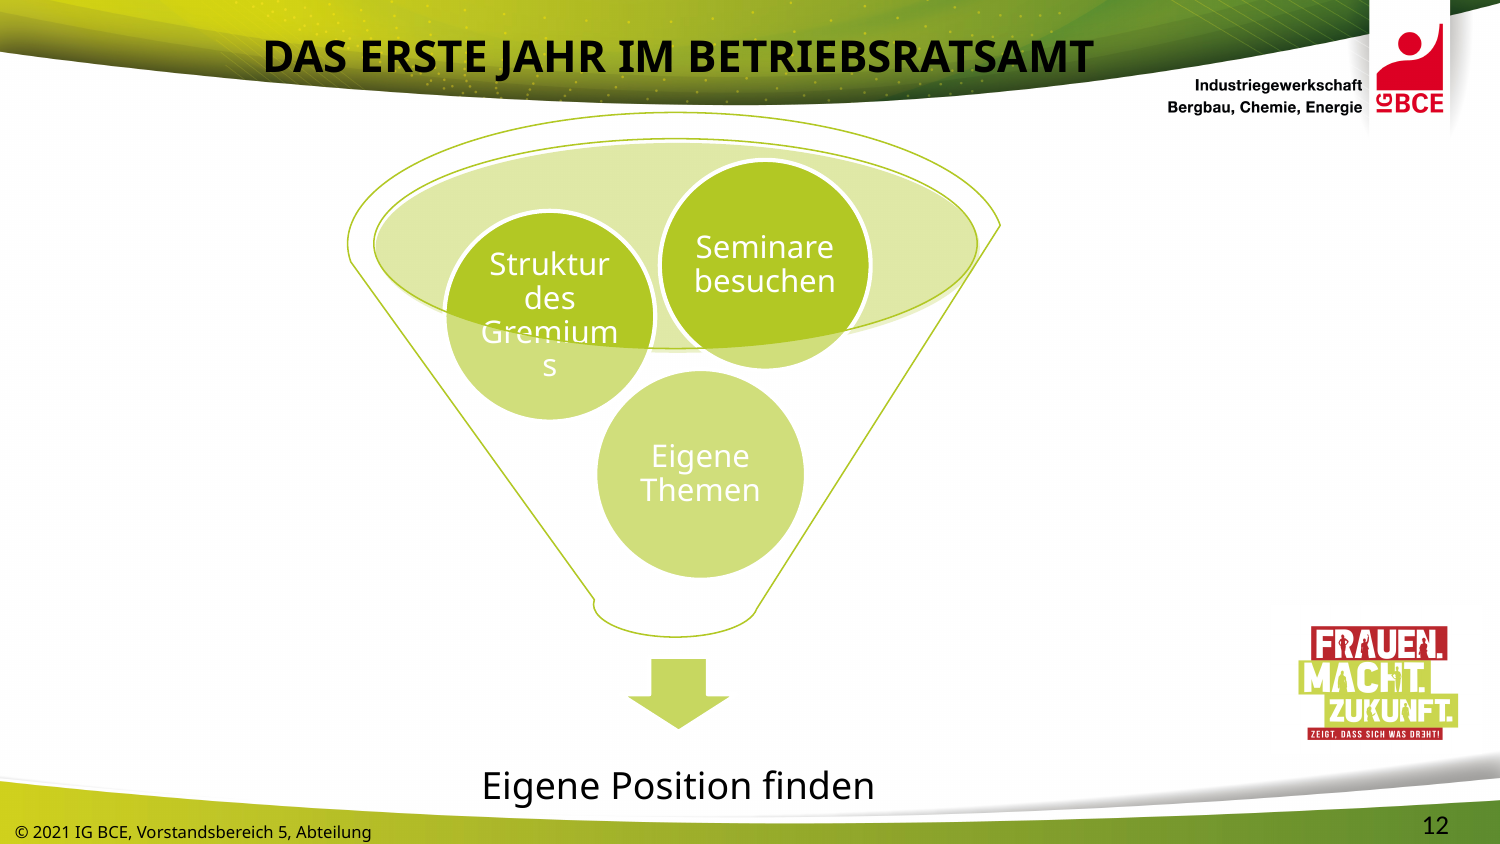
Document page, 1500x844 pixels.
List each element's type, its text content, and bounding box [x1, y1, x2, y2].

picture [0, 0, 1500, 844]
text_box Das erste Jahr im Betriebsratsamt [247, 26, 1380, 77]
slide_number 12 [1276, 801, 1465, 844]
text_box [85, 112, 1272, 844]
